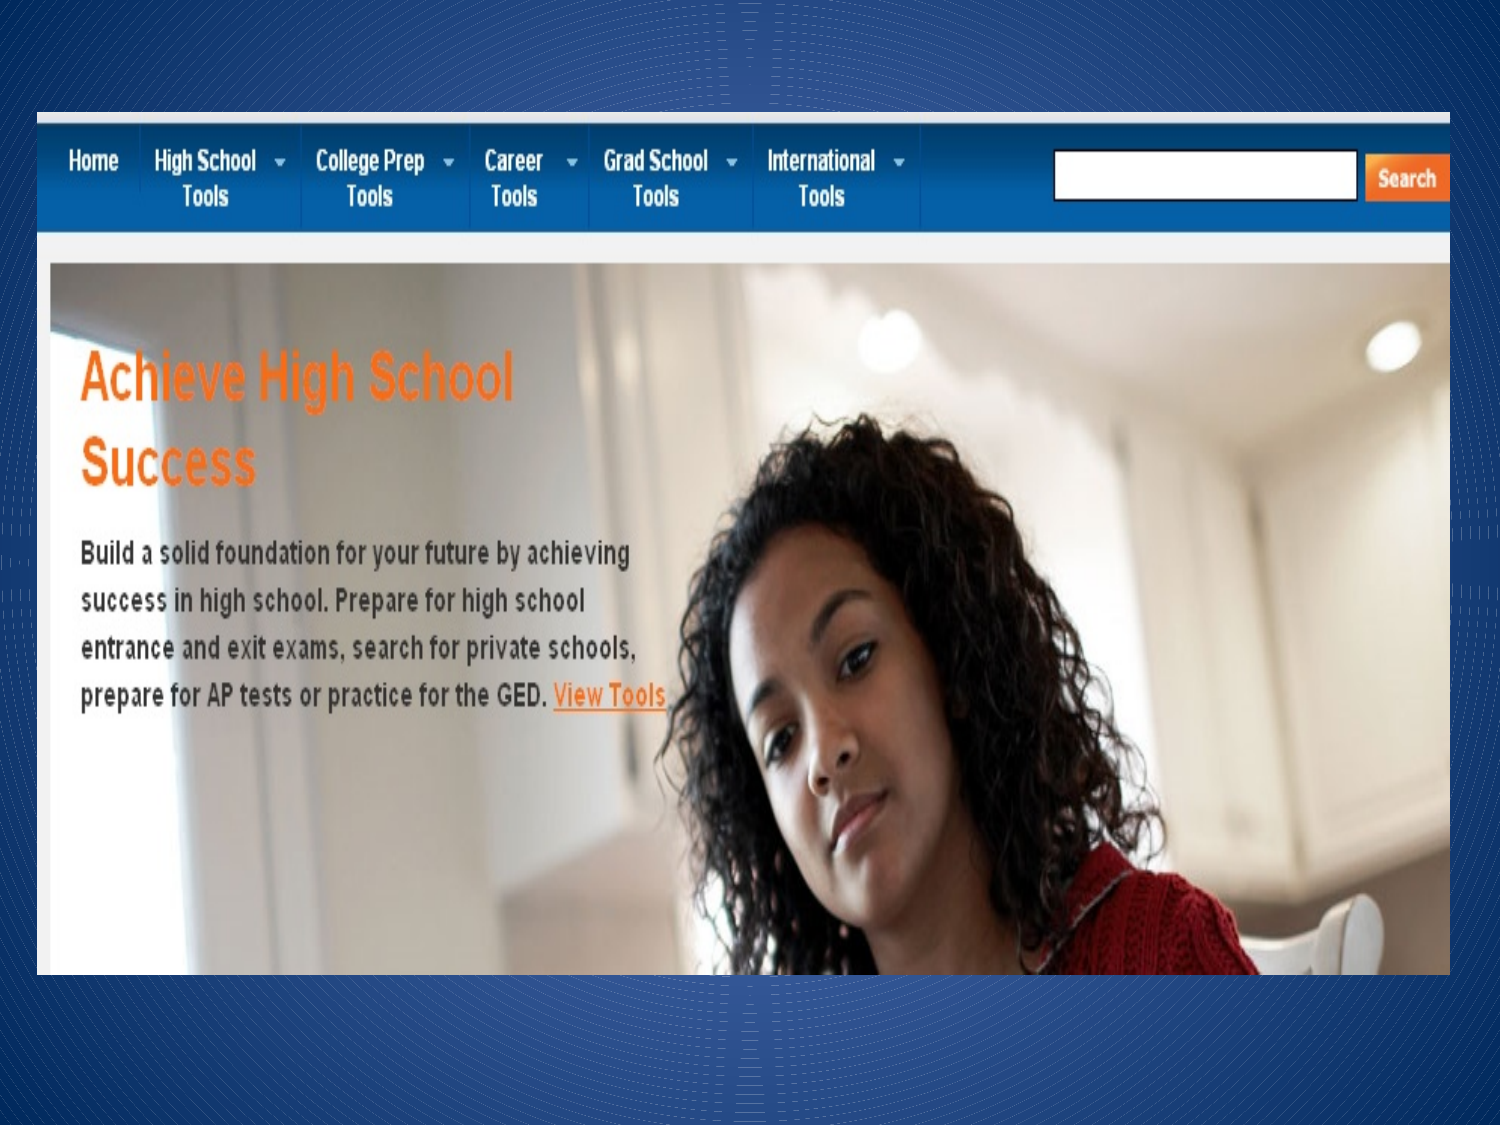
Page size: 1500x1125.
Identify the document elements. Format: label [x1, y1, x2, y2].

list [37, 112, 1451, 976]
